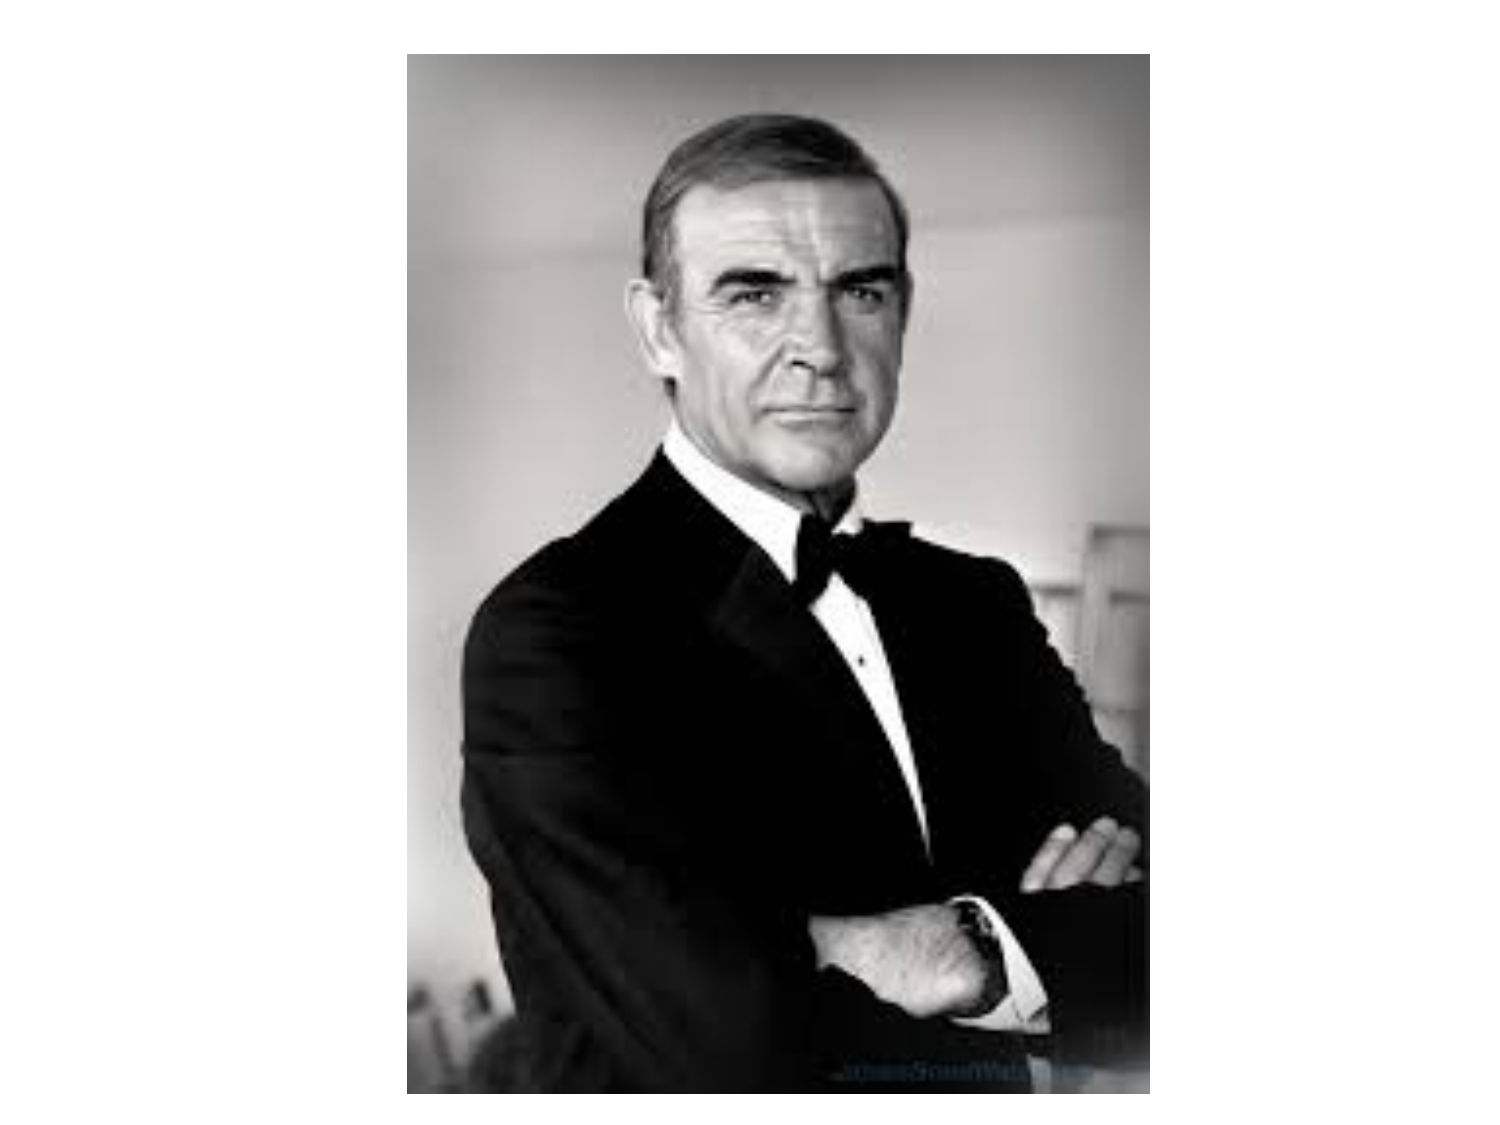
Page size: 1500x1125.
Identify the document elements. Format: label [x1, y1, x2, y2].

picture [407, 54, 1150, 1094]
